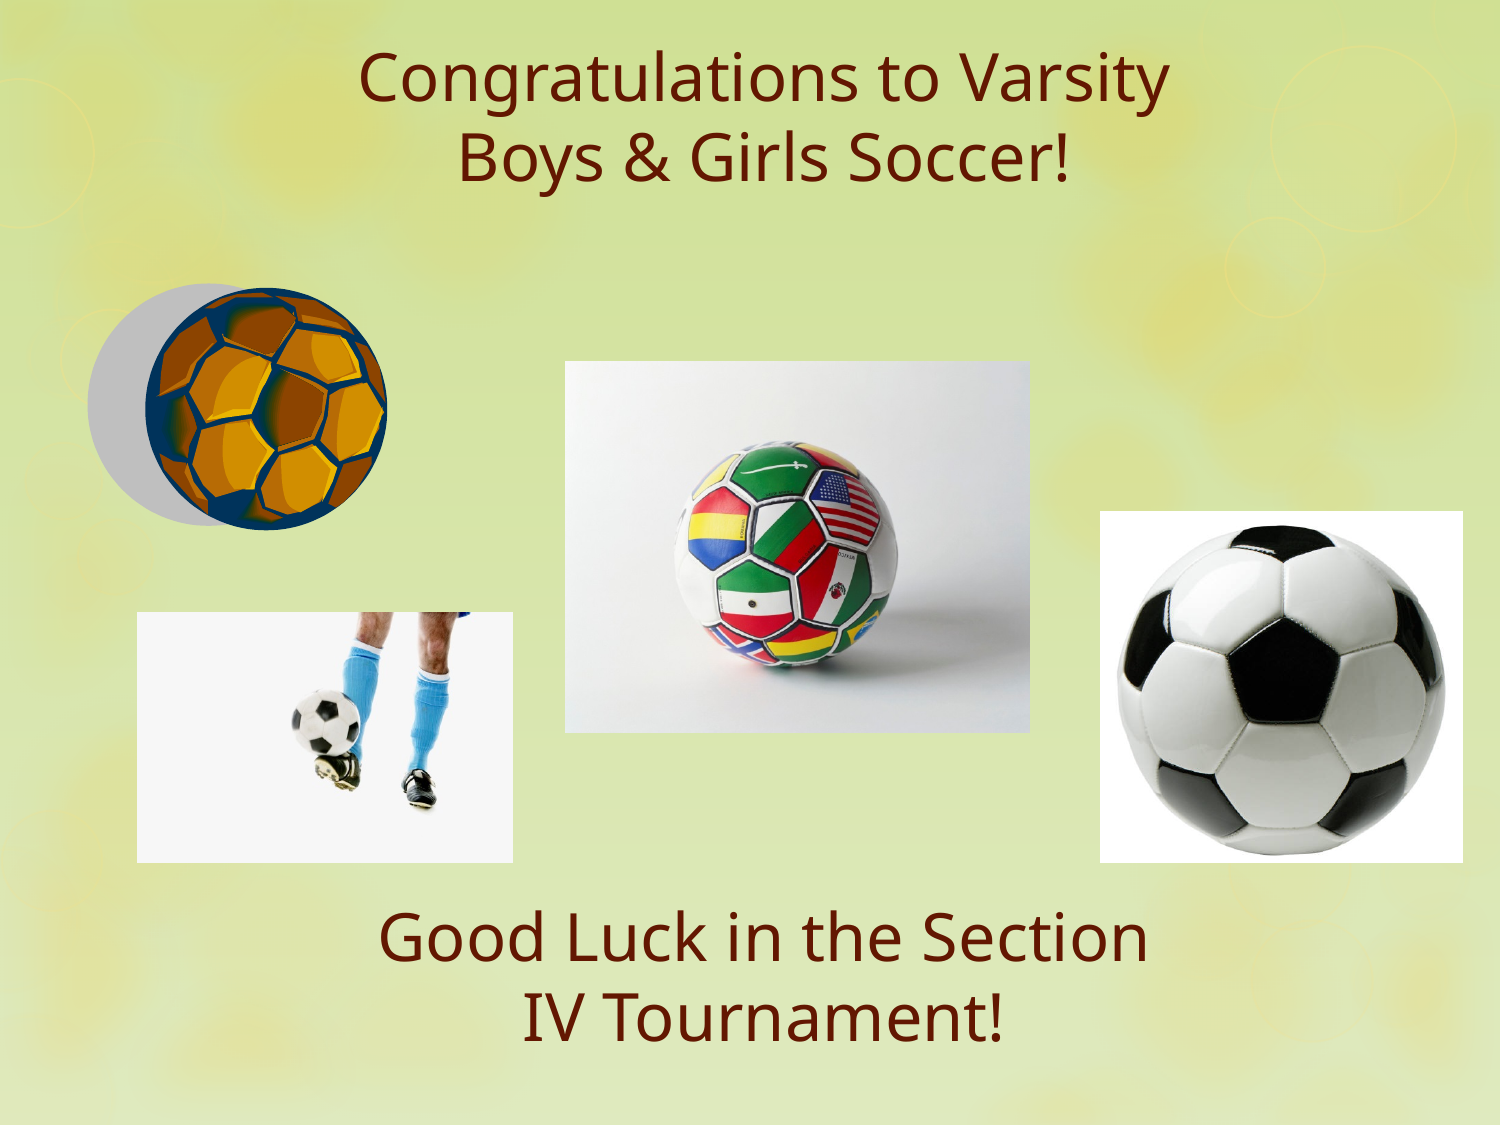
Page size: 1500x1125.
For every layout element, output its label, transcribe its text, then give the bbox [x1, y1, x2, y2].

picture [564, 360, 1030, 734]
picture [86, 282, 388, 531]
picture [1099, 511, 1463, 863]
text_box Good Luck in the Section IV Tournament! [324, 887, 1205, 1063]
picture [136, 611, 514, 863]
text_box Congratulations to Varsity Boys & Girls Soccer! [324, 27, 1205, 203]
